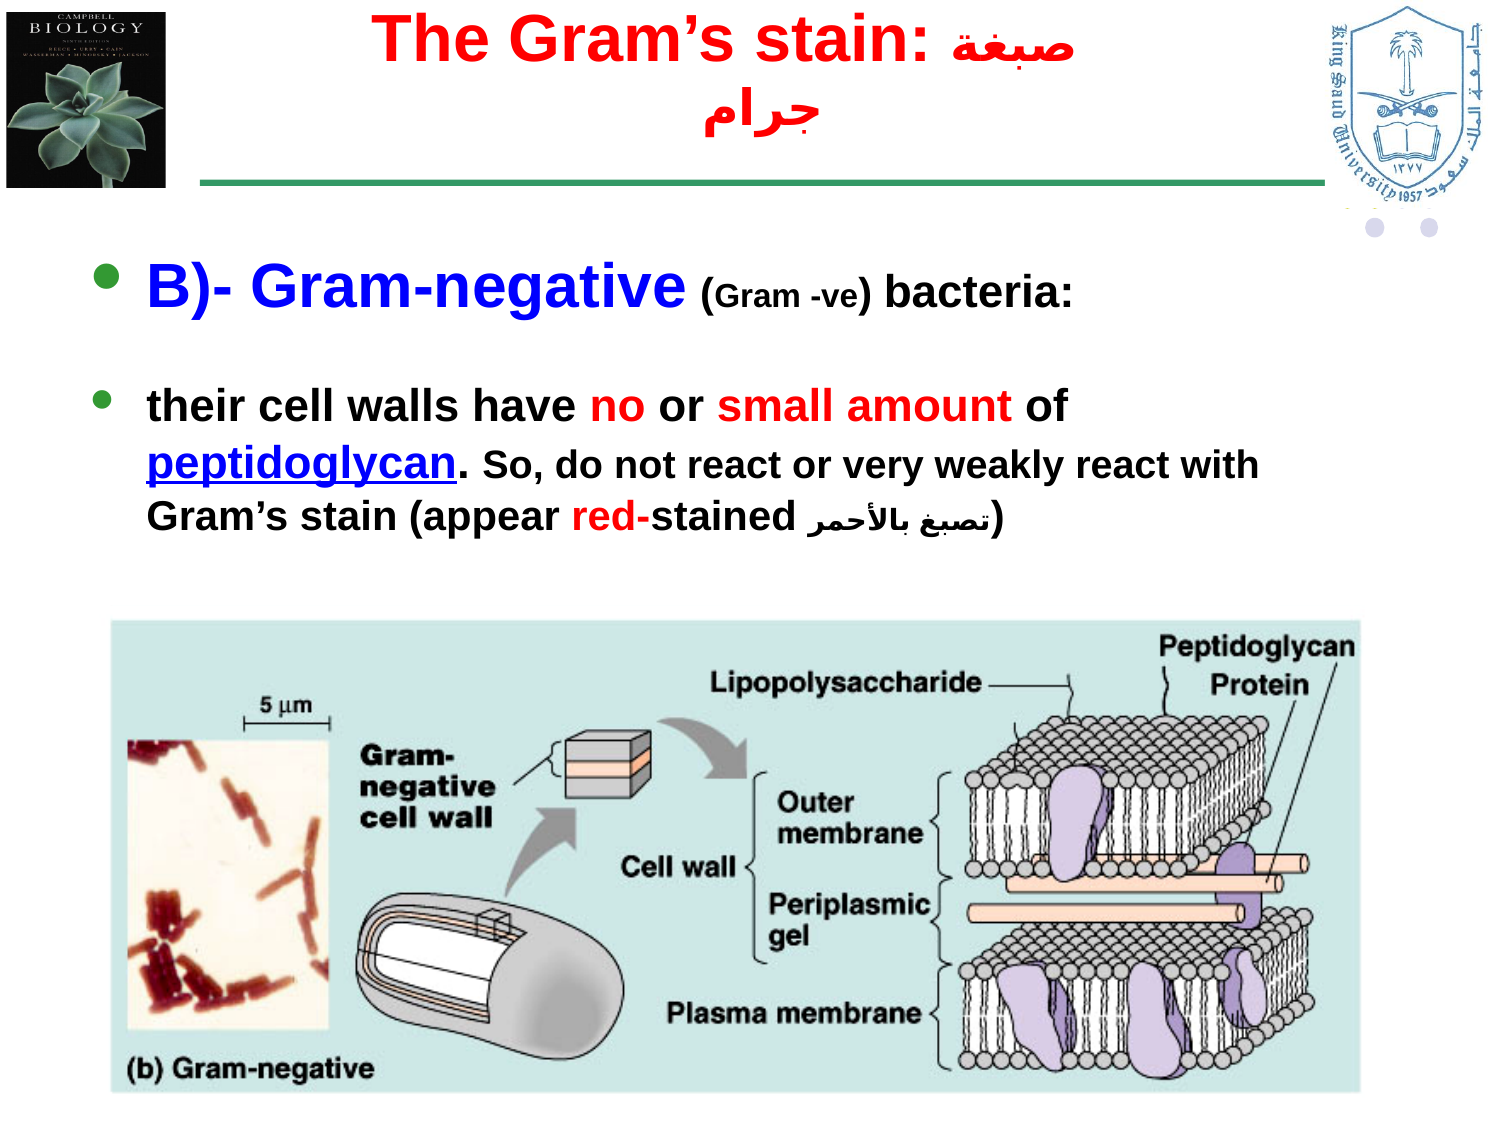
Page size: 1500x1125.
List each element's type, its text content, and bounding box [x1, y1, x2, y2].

list B)- Gram-negative (Gram -ve) bacteria: their cell walls have no or small amount of peptidoglycan. So, do not react or very weakly react with Gram’s stain (appear red-stained تصبغ بالأحمر) [75, 237, 1425, 891]
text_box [5, 0, 1488, 209]
picture [99, 605, 1376, 1101]
